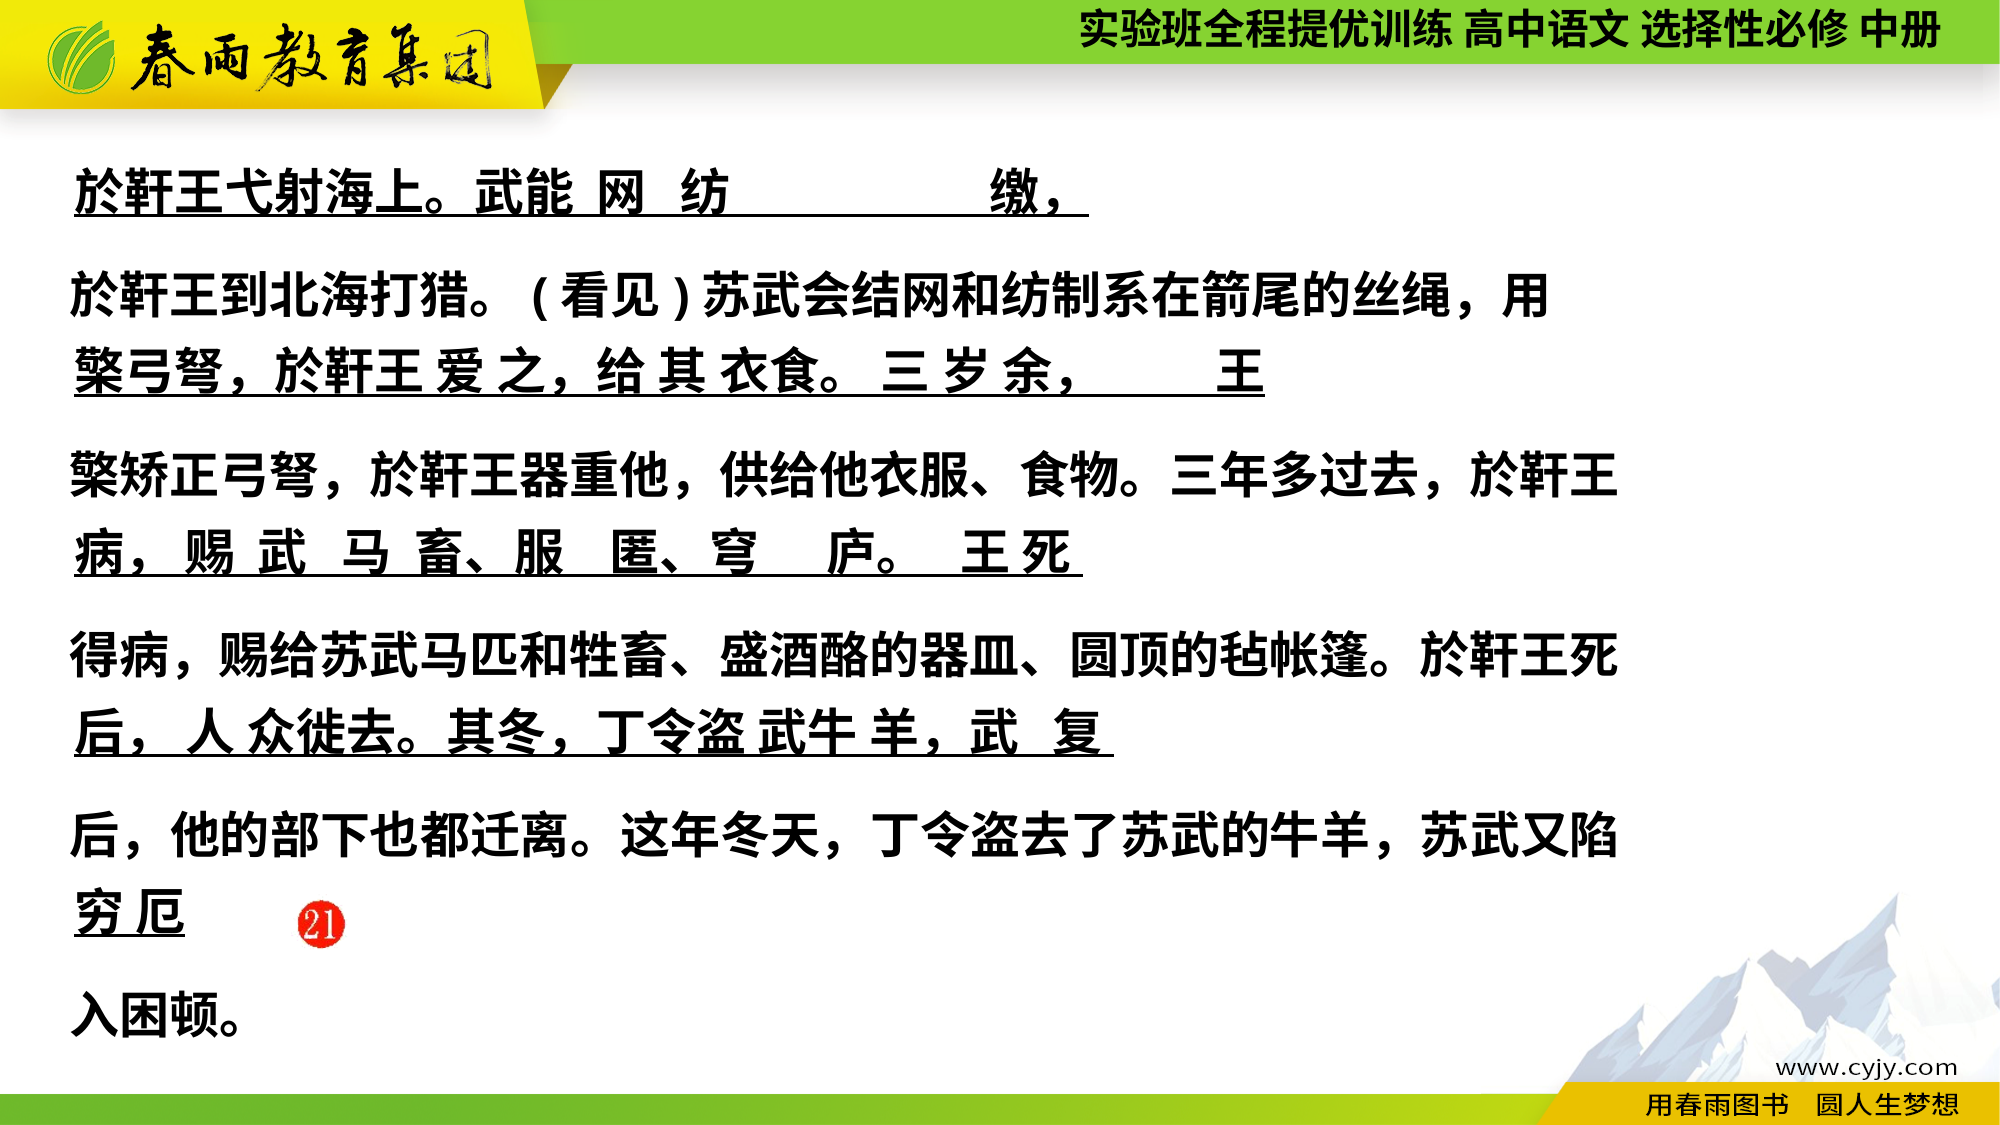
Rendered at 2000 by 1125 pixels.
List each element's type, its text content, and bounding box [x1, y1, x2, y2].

text_box 於靬王到北海打猎。(看见)苏武会结网和纺制系在箭尾的丝绳，用 檠矫正弓弩，於靬王器重他，供给他衣服、食物。三年多过去，於靬王 得病，赐给苏武马匹和牲畜、盛酒酪的器皿、圆顶的毡帐篷。於靬王死 后，他的部下也都迁离。这年冬天，丁令盗去了苏武的牛羊，苏武又陷 入困顿。 [54, 225, 1939, 1051]
picture [0, 0, 2000, 1125]
